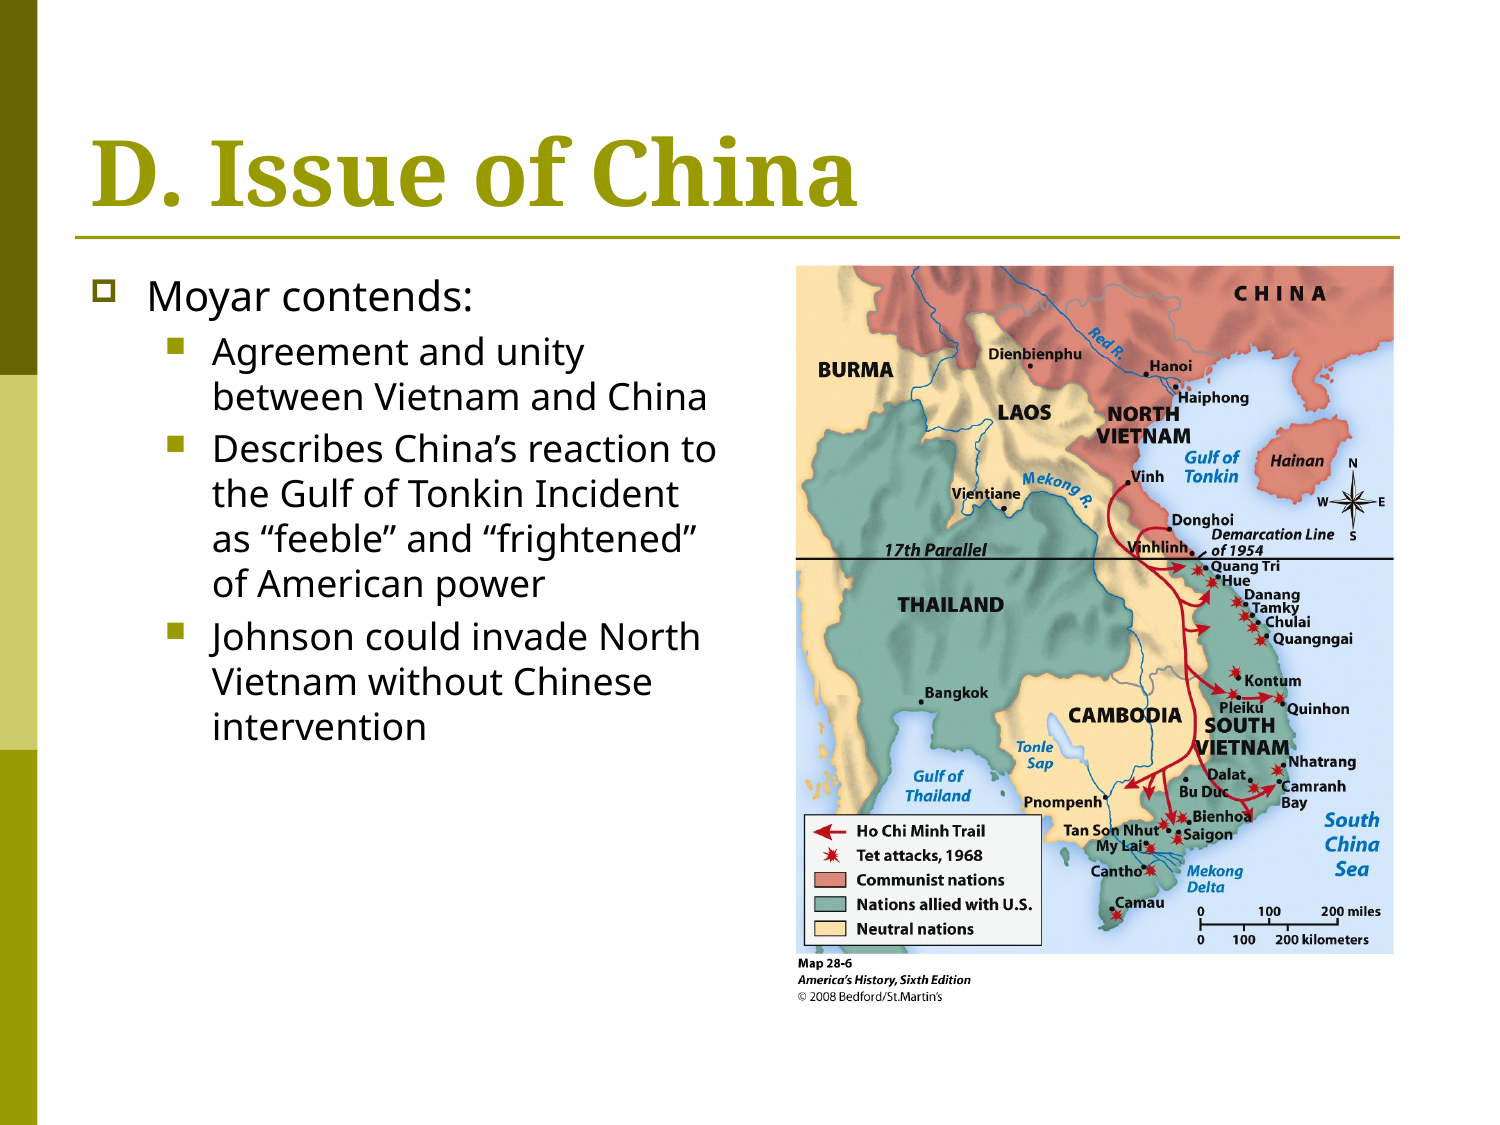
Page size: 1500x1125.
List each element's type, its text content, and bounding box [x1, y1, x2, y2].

list Moyar contends: Agreement and unity between Vietnam and China Describes China’s reaction to the Gulf of Tonkin Incident as “feeble” and “frightened” of American power Johnson could invade North Vietnam without Chinese intervention [74, 262, 738, 1006]
title D. Issue of China [74, 45, 1426, 233]
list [791, 262, 1396, 1006]
